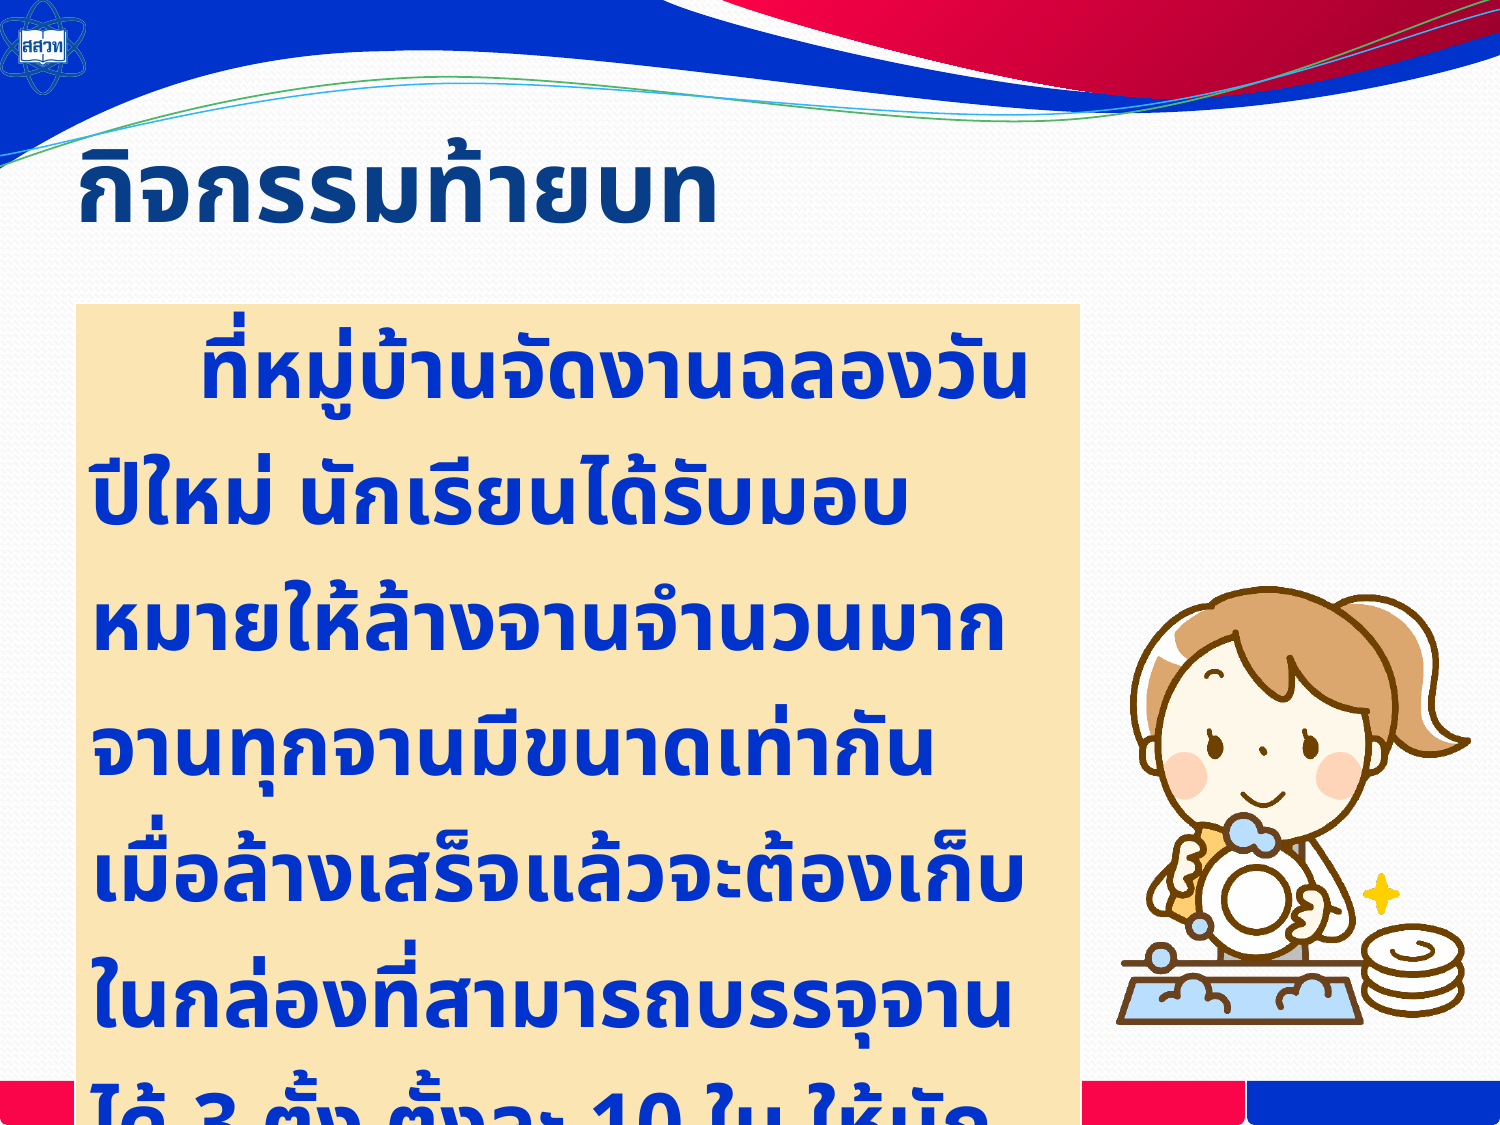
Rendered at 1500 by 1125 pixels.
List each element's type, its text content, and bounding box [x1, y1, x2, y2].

picture [1115, 586, 1471, 1025]
picture [0, 0, 86, 95]
table_header ที่หมู่บ้านจัดงานฉลองวันปีใหม่ นักเรียนได้รับมอบหมายให้ล้างจานจำนวนมาก จานทุกจานมีขนาดเท่ากันเมื่อล้างเสร็จแล้วจะต้องเก็บในกล่องที่สามารถบรรจุจานได้ 3 ตั้ง ตั้งละ 10 ใบ ให้นักเรียนเขียนอัลกอริทึมในการล้างจานและเก็บจานใส่กล่อง [76, 304, 1080, 1125]
title กิจกรรมท้ายบท [75, 115, 1425, 303]
